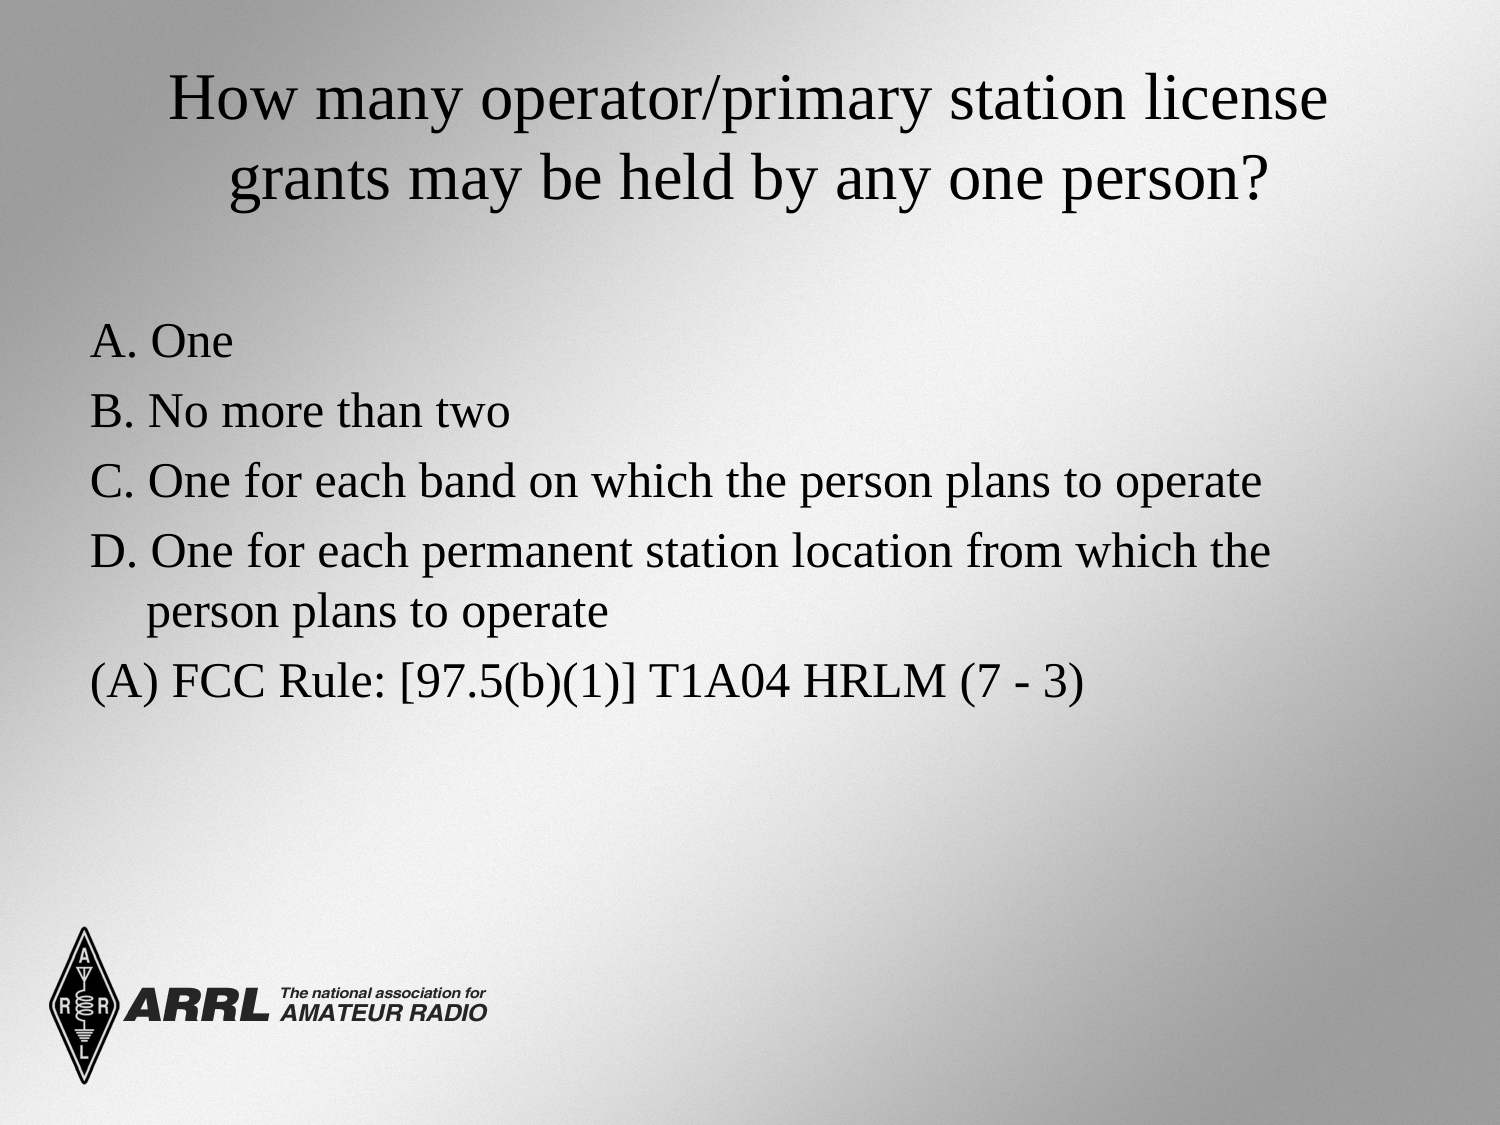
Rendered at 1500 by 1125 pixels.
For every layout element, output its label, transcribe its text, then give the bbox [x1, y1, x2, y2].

list A. One B. No more than two C. One for each band on which the person plans to operate D. One for each permanent station location from which the person plans to operate (A) FCC Rule: [97.5(b)(1)] T1A04 HRLM (7 - 3) [75, 299, 1425, 1005]
title How many operator/primary station license grants may be held by any one person? [75, 45, 1425, 233]
picture [0, 0, 1500, 1125]
